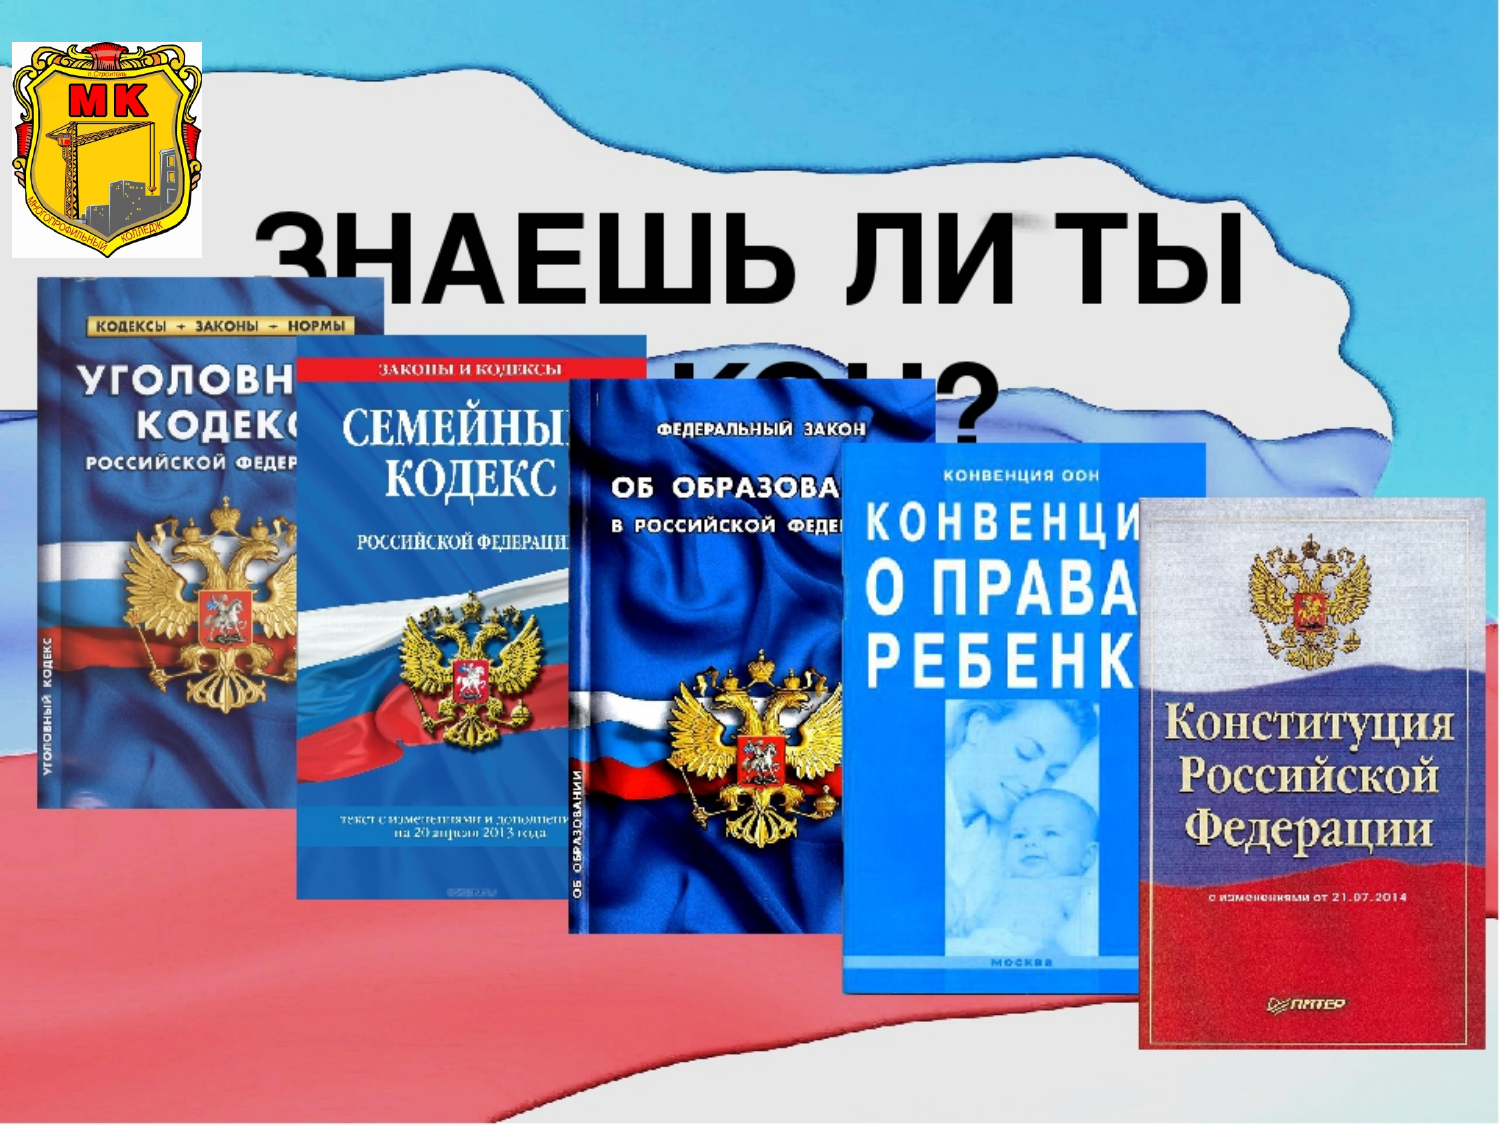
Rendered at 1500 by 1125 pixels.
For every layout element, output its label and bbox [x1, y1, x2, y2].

list [0, 0, 1500, 1125]
picture [12, 42, 203, 259]
